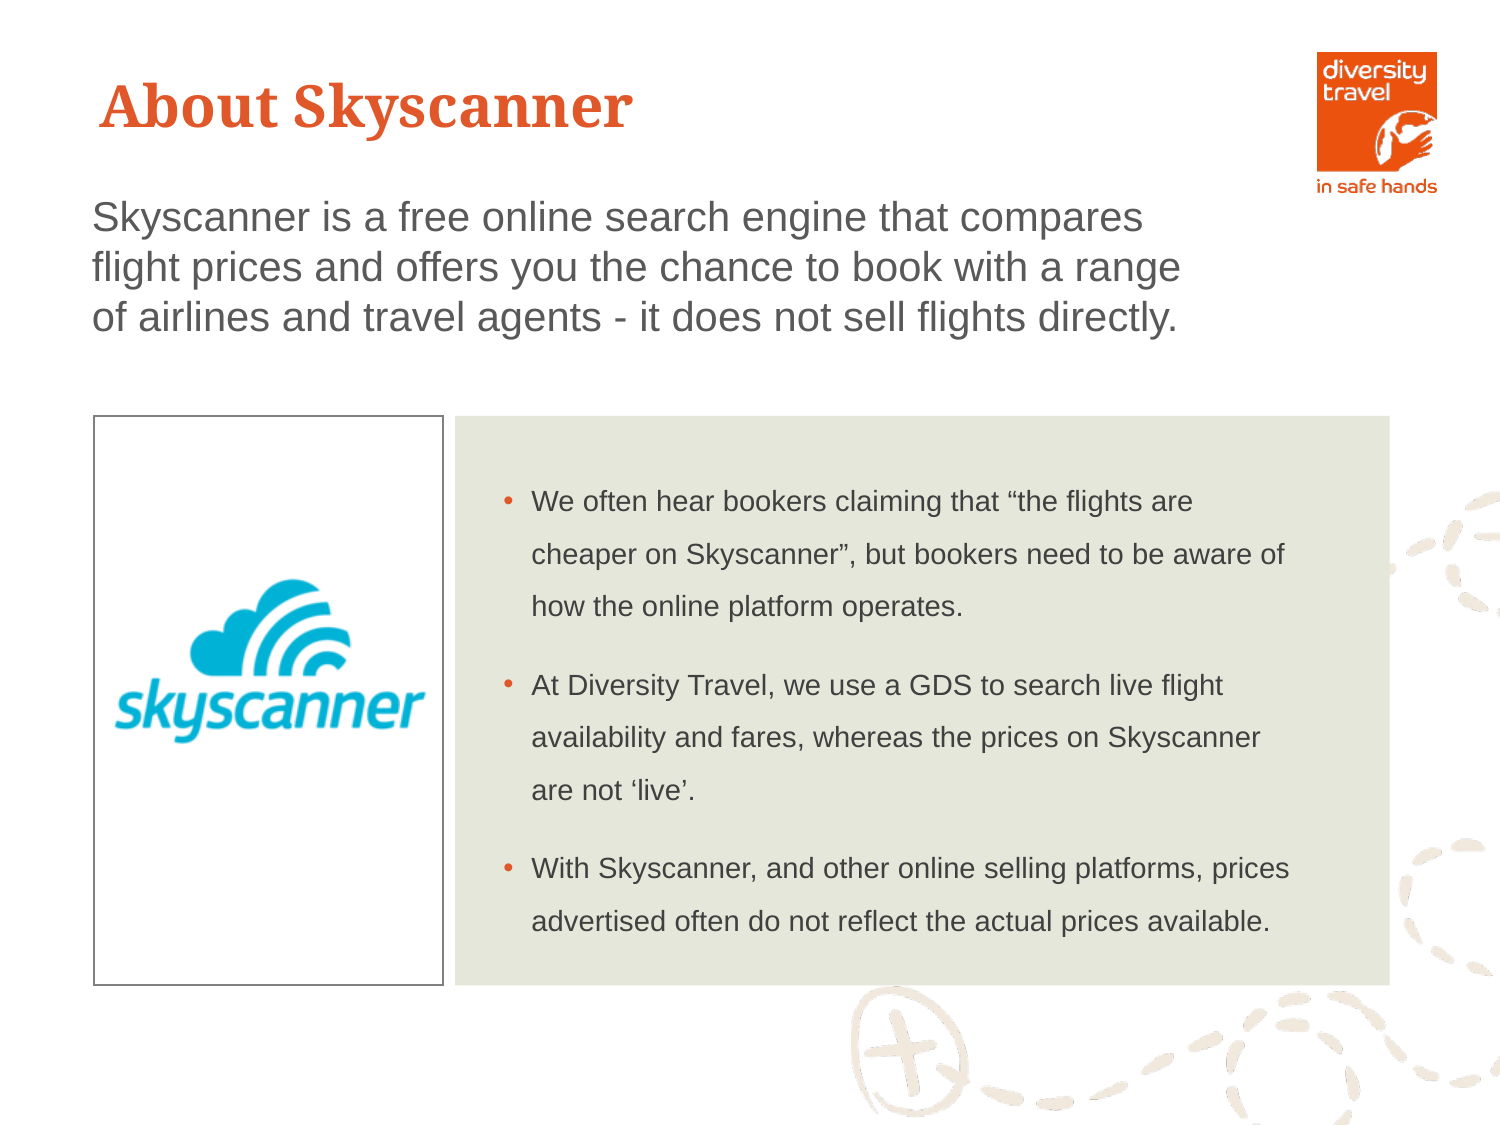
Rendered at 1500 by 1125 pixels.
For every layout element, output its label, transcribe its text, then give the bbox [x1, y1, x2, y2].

text_box [93, 774, 444, 986]
picture [91, 552, 447, 774]
list About Skyscanner [84, 69, 862, 232]
text_box [454, 415, 1391, 986]
picture [1317, 52, 1437, 193]
text_box Skyscanner is a free online search engine that compares flight prices and offers you the chance to book with a range of airlines and travel agents - it does not sell flights directly. [77, 182, 1220, 398]
text_box [93, 415, 444, 552]
text_box We often hear bookers claiming that “the flights are cheaper on Skyscanner”, but bookers need to be aware of how the online platform operates. At Diversity Travel, we use a GDS to search live flight availability and fares, whereas the prices on Skyscanner are not ‘live’. With Skyscanner, and other online selling platforms, prices advertised often do not reflect the actual prices available. [488, 457, 1317, 945]
picture [851, 491, 1500, 1125]
